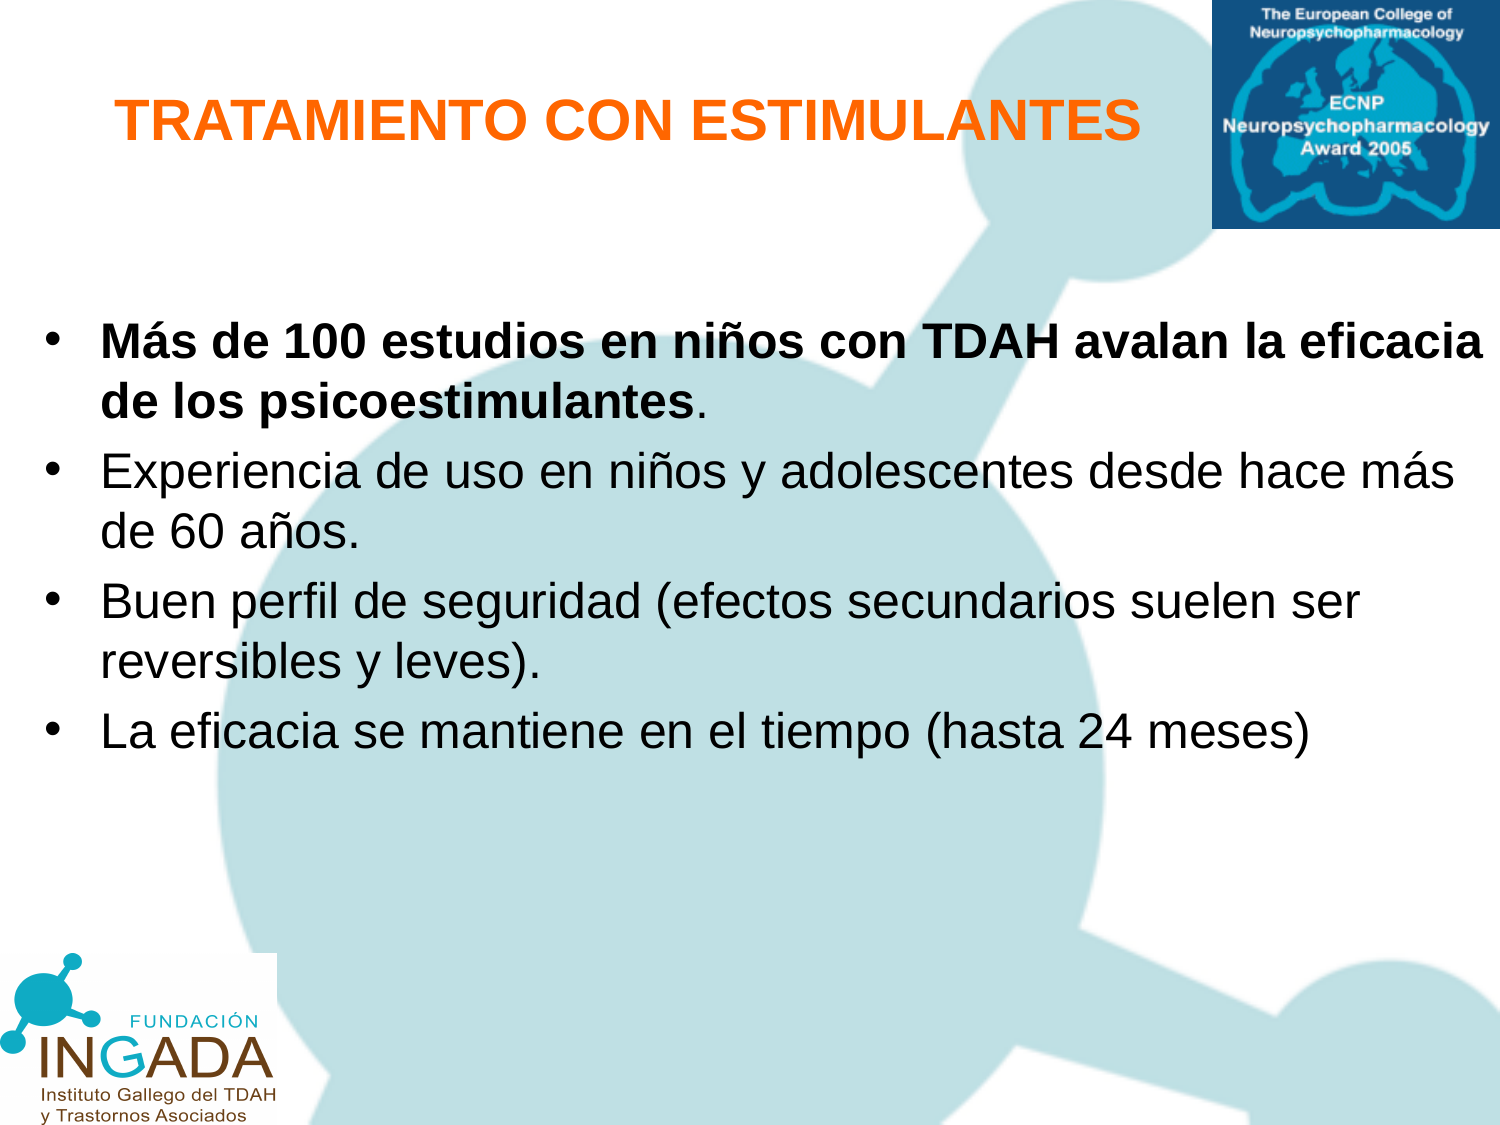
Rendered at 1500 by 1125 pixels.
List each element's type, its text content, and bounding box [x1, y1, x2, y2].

picture [0, 953, 277, 1125]
picture [1212, 0, 1500, 229]
list Más de 100 estudios en niños con TDAH avalan la eficacia de los psicoestimulantes. Experiencia de uso en niños y adolescentes desde hace más de 60 años. Buen perfil de seguridad (efectos secundarios suelen ser reversibles y leves). La eficacia se mantiene en el tiempo (hasta 24 meses) [29, 160, 1500, 953]
title TRATAMIENTO CON ESTIMULANTES [46, 0, 1210, 160]
